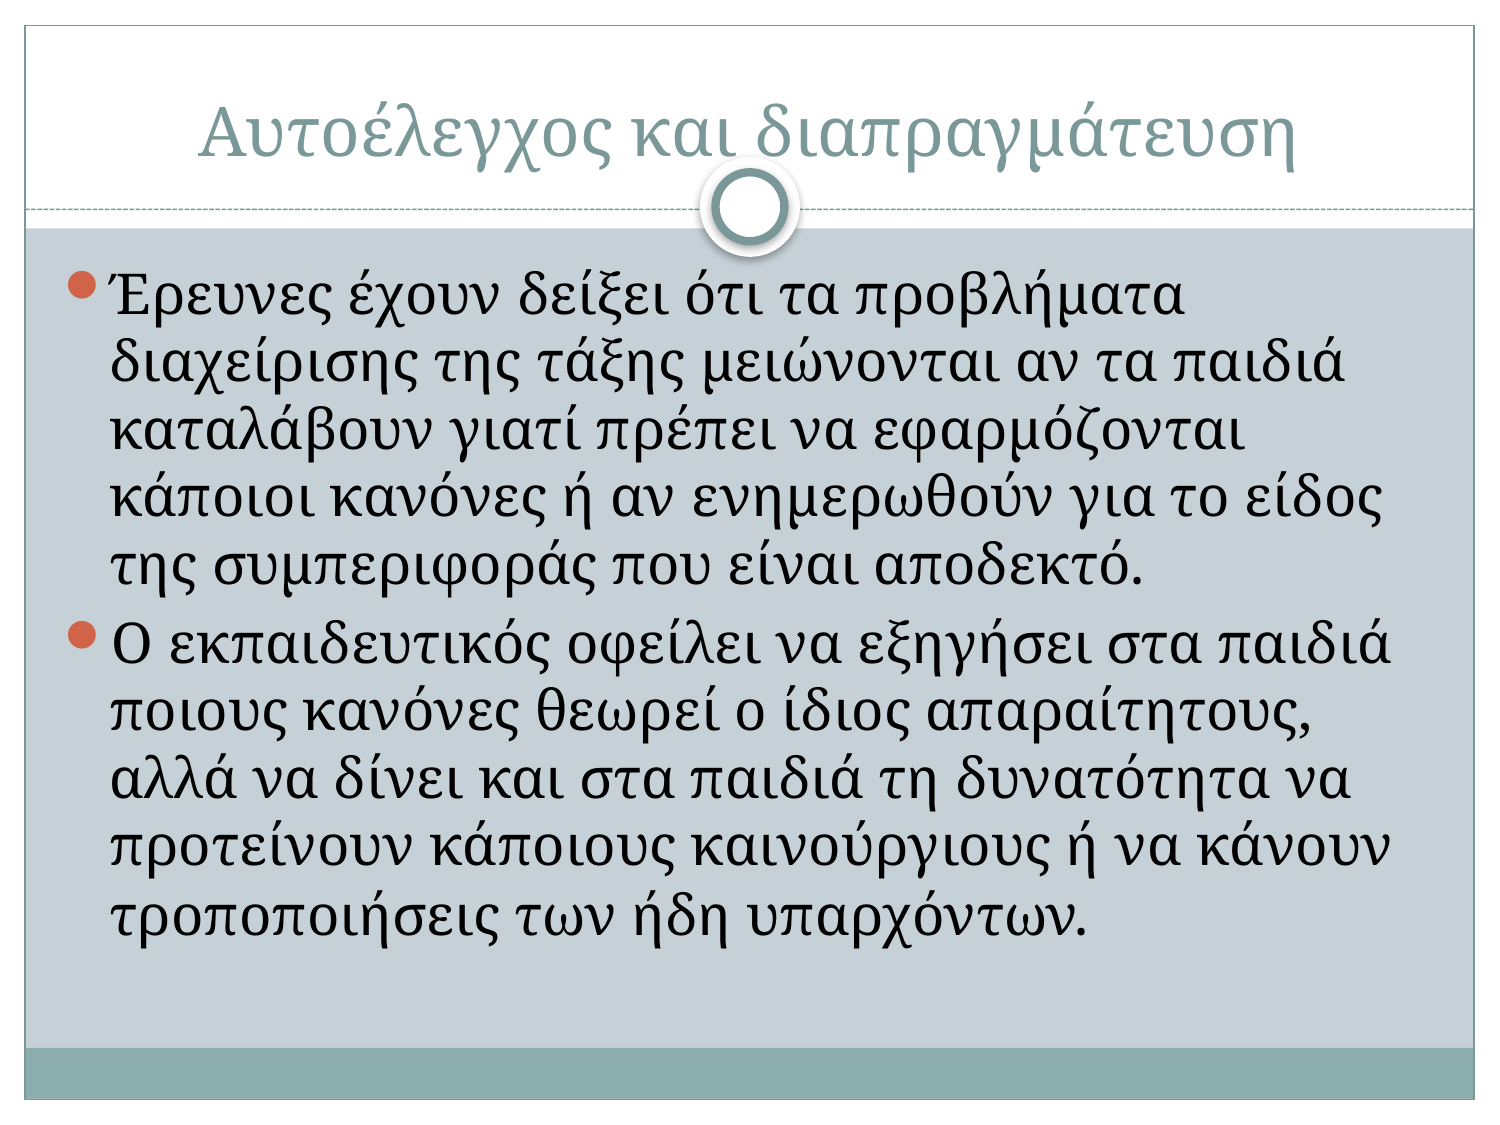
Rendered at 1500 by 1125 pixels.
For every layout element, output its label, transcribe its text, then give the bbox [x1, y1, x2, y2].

title Αυτοέλεγχος και διαπραγμάτευση [75, 45, 1425, 178]
list Έρευνες έχουν δείξει ότι τα προβλήματα διαχείρισης της τάξης μειώνονται αν τα παιδιά καταλάβουν γιατί πρέπει να εφαρμόζονται κάποιοι κανόνες ή αν ενημερωθούν για το είδος της συμπεριφοράς που είναι αποδεκτό. Ο εκπαιδευτικός οφείλει να εξηγήσει στα παιδιά ποιους κανόνες θεωρεί ο ίδιος απαραίτητους, αλλά να δίνει και στα παιδιά τη δυνατότητα να προτείνουν κάποιους καινούργιους ή να κάνουν τροποποιήσεις των ήδη υπαρχόντων. [49, 250, 1445, 1001]
